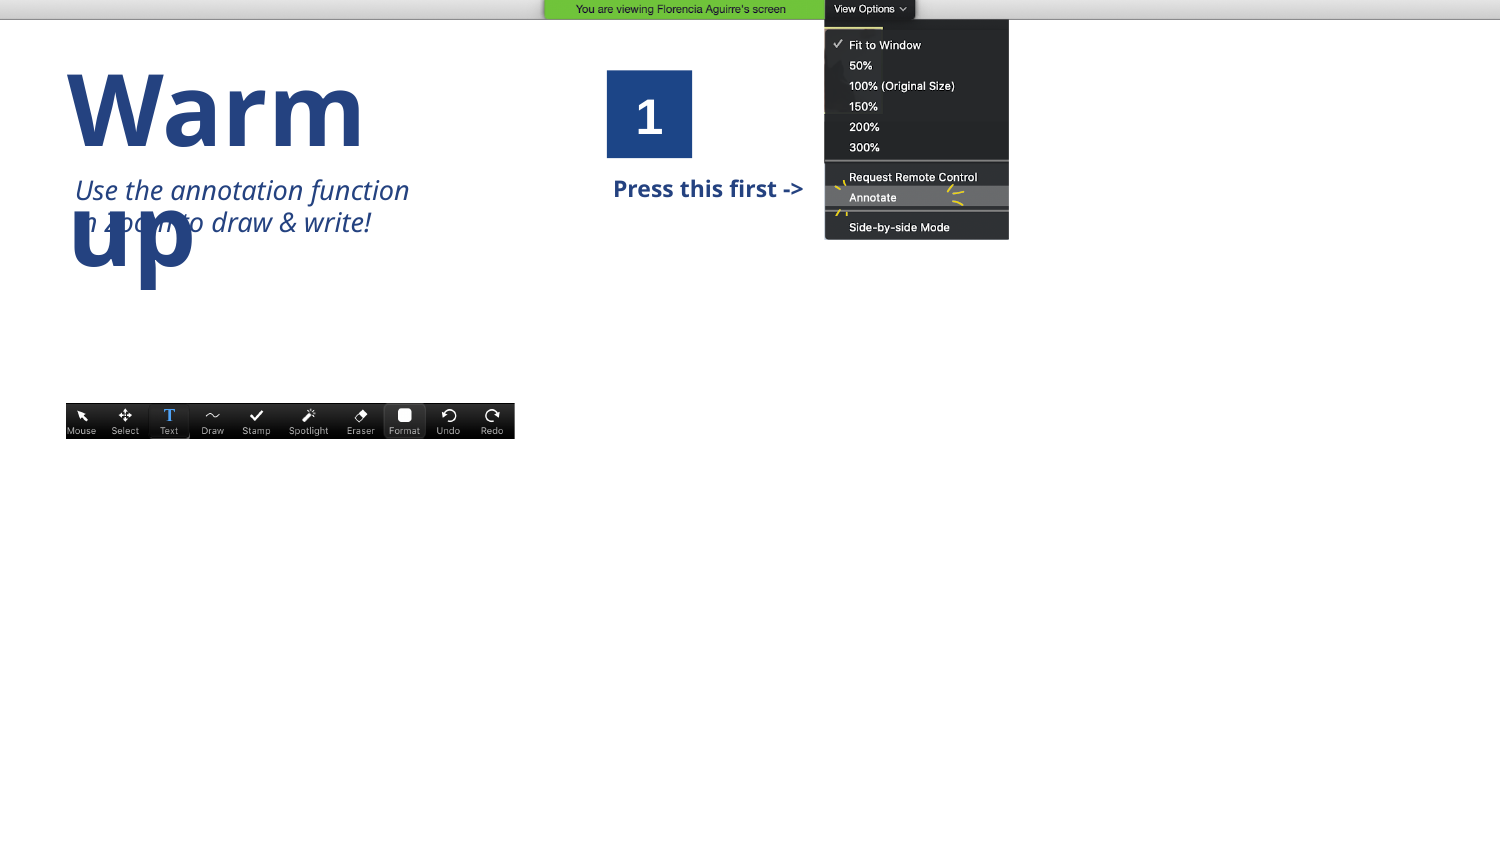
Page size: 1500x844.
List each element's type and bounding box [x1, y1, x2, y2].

picture [833, 180, 982, 216]
text_box [0, 19, 1500, 292]
picture [65, 403, 515, 439]
picture [0, 0, 1500, 19]
